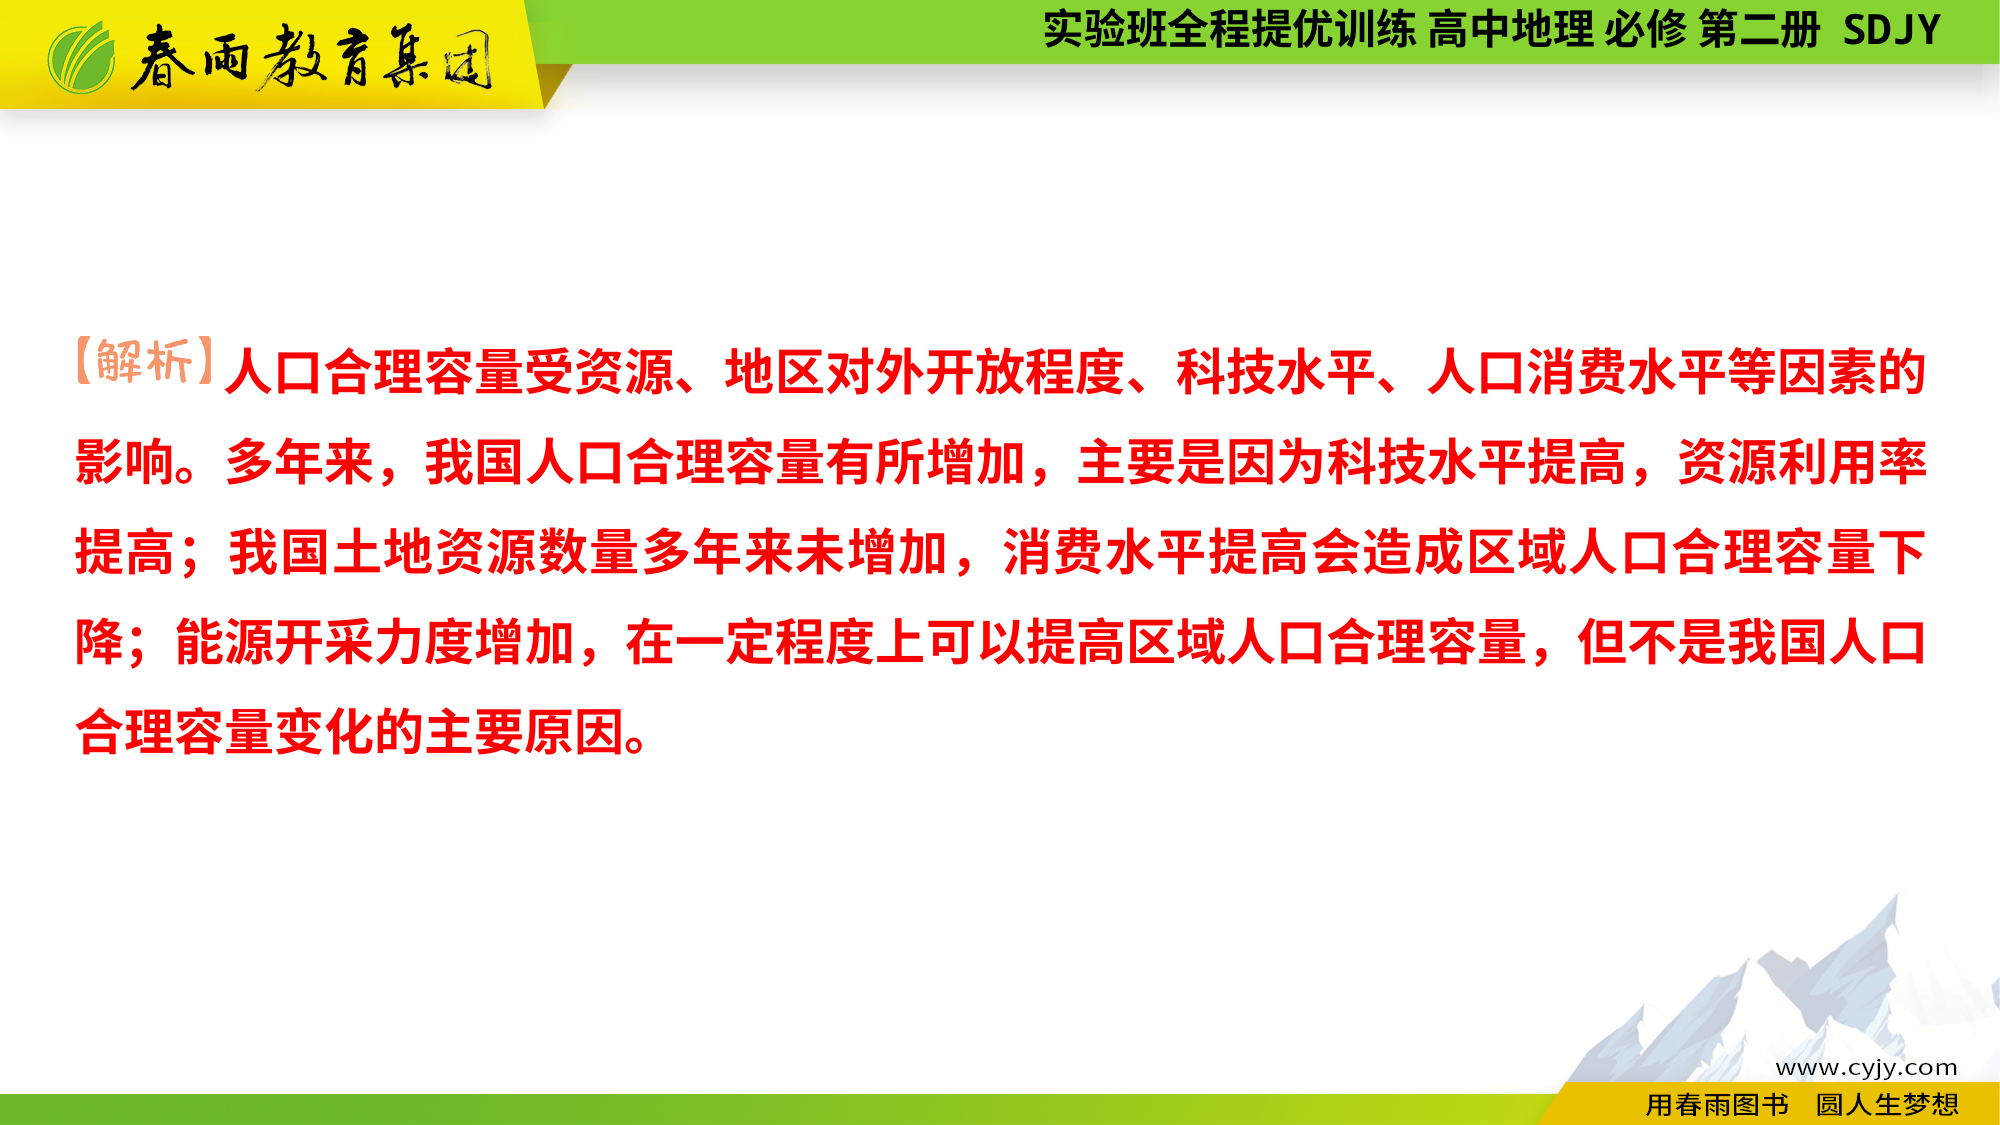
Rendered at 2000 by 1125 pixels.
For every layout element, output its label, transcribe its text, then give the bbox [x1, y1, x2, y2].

picture [0, 0, 2000, 1125]
list 人口合理容量受资源、地区对外开放程度、科技水平、人口消费水平等因素的影响。多年来，我国人口合理容量有所增加，主要是因为科技水平提高，资源利用率提高；我国土地资源数量多年来未增加，消费水平提高会造成区域人口合理容量下降；能源开采力度增加，在一定程度上可以提高区域人口合理容量，但不是我国人口合理容量变化的主要原因。 [59, 302, 1944, 773]
